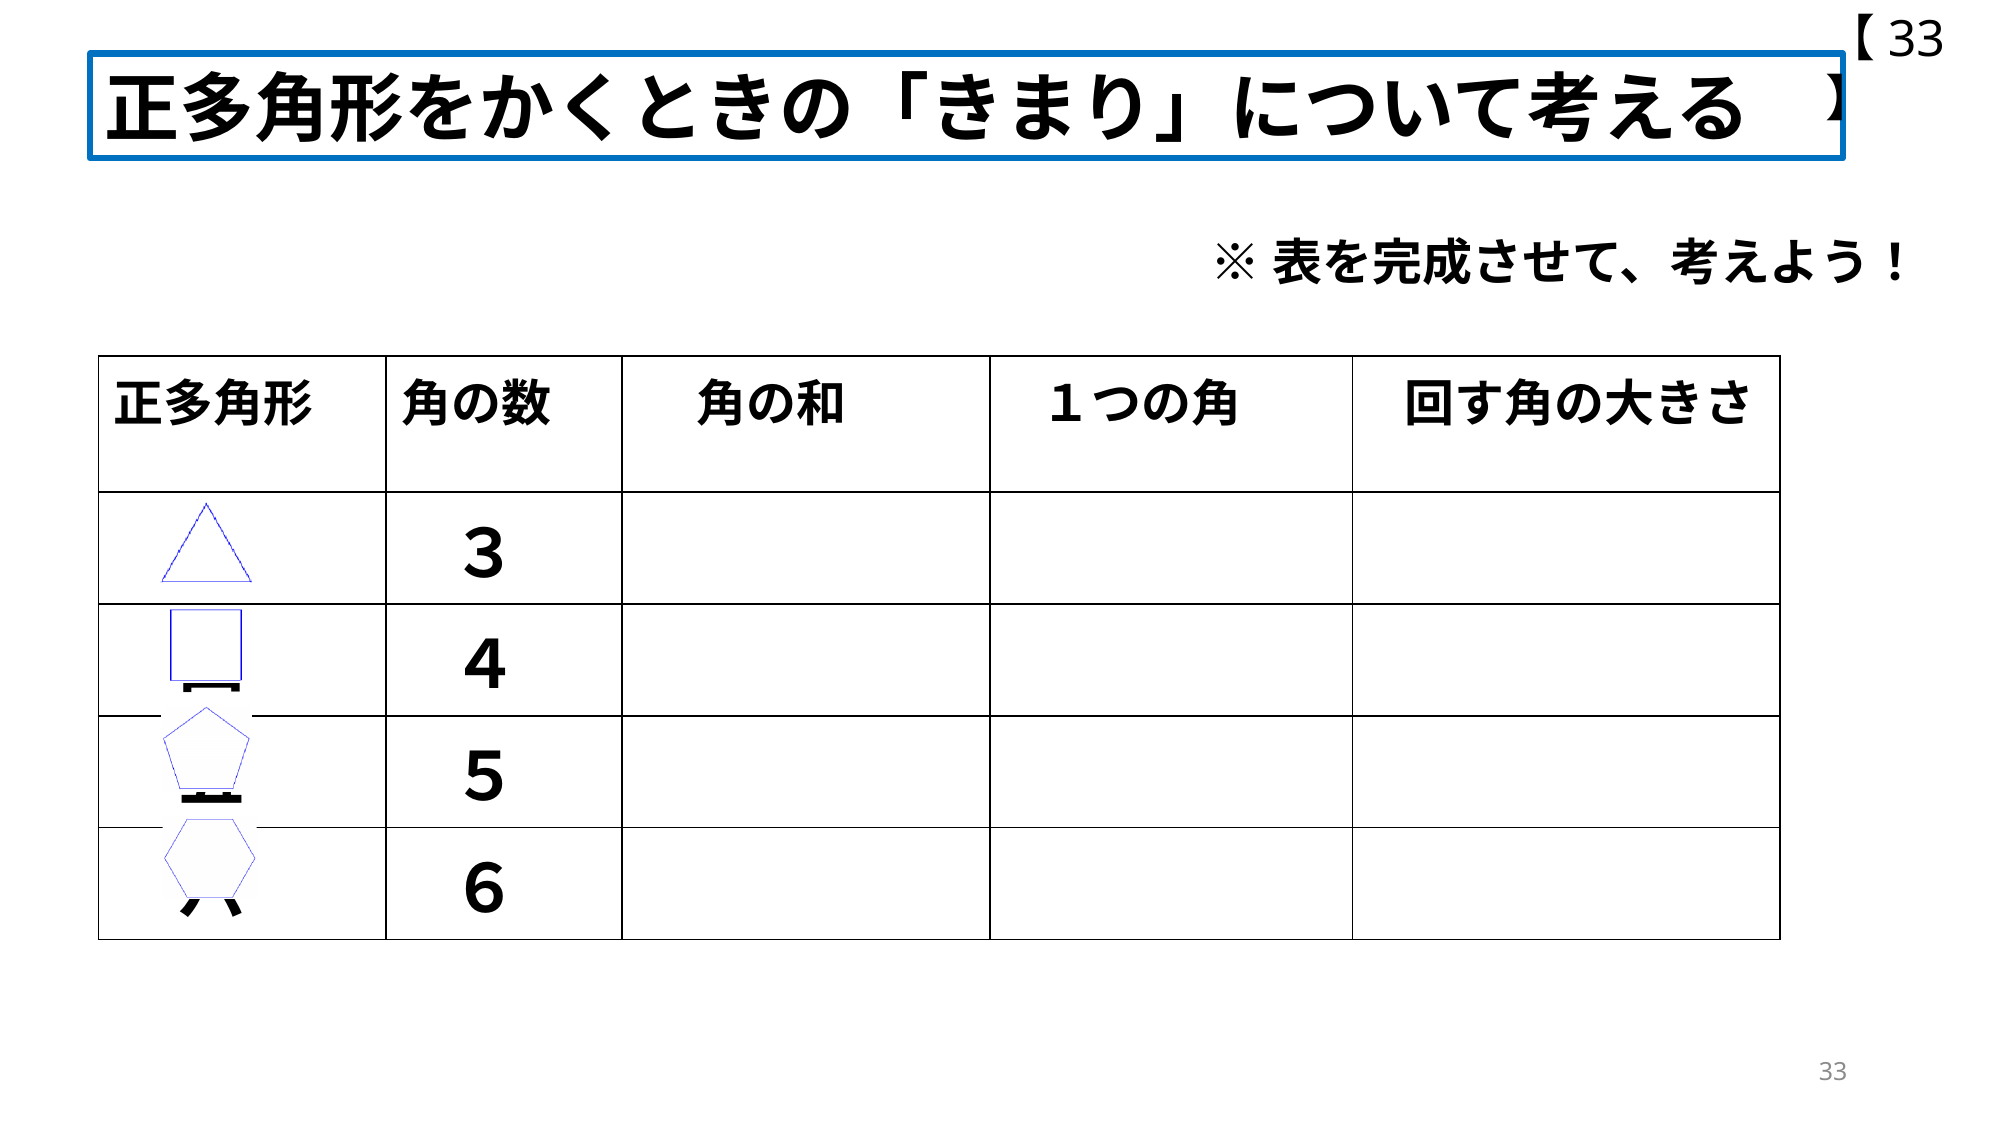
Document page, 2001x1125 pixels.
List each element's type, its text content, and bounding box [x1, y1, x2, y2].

table_cell [623, 493, 989, 603]
table_header １つの角 [991, 357, 1352, 491]
text_box 正多角形をかくときの「きまり」について考える [89, 53, 1843, 159]
table_cell 五 [99, 717, 385, 827]
table_cell [623, 717, 989, 827]
table_cell [1353, 828, 1779, 939]
table_cell 六 [99, 828, 385, 939]
table_cell ６ [387, 828, 621, 939]
picture [155, 495, 257, 589]
picture [162, 816, 257, 899]
text_box ※表を完成させて、考えよう！ [1195, 223, 1942, 299]
table_cell 四 [99, 605, 385, 715]
table_cell [1353, 605, 1779, 715]
table_cell [1353, 717, 1779, 827]
picture [161, 705, 252, 792]
table_header 正多角形 [99, 357, 385, 491]
table_cell [991, 828, 1352, 939]
picture [166, 606, 246, 684]
table_cell ５ [387, 717, 621, 827]
table_cell [991, 493, 1352, 603]
table_cell ３ [387, 493, 621, 603]
table_header 回す角の大きさ [1353, 357, 1779, 491]
table_header 角の数 [387, 357, 621, 491]
text_box 【33】 [1811, 0, 2000, 134]
table_cell [991, 605, 1352, 715]
slide_number 33 [1412, 1042, 1863, 1103]
table_cell [623, 828, 989, 939]
table_cell [1353, 493, 1779, 603]
table_header 角の和 [623, 357, 989, 491]
table_cell [623, 605, 989, 715]
table_cell ４ [387, 605, 621, 715]
table_cell 三 [99, 493, 385, 603]
table_cell [991, 717, 1352, 827]
